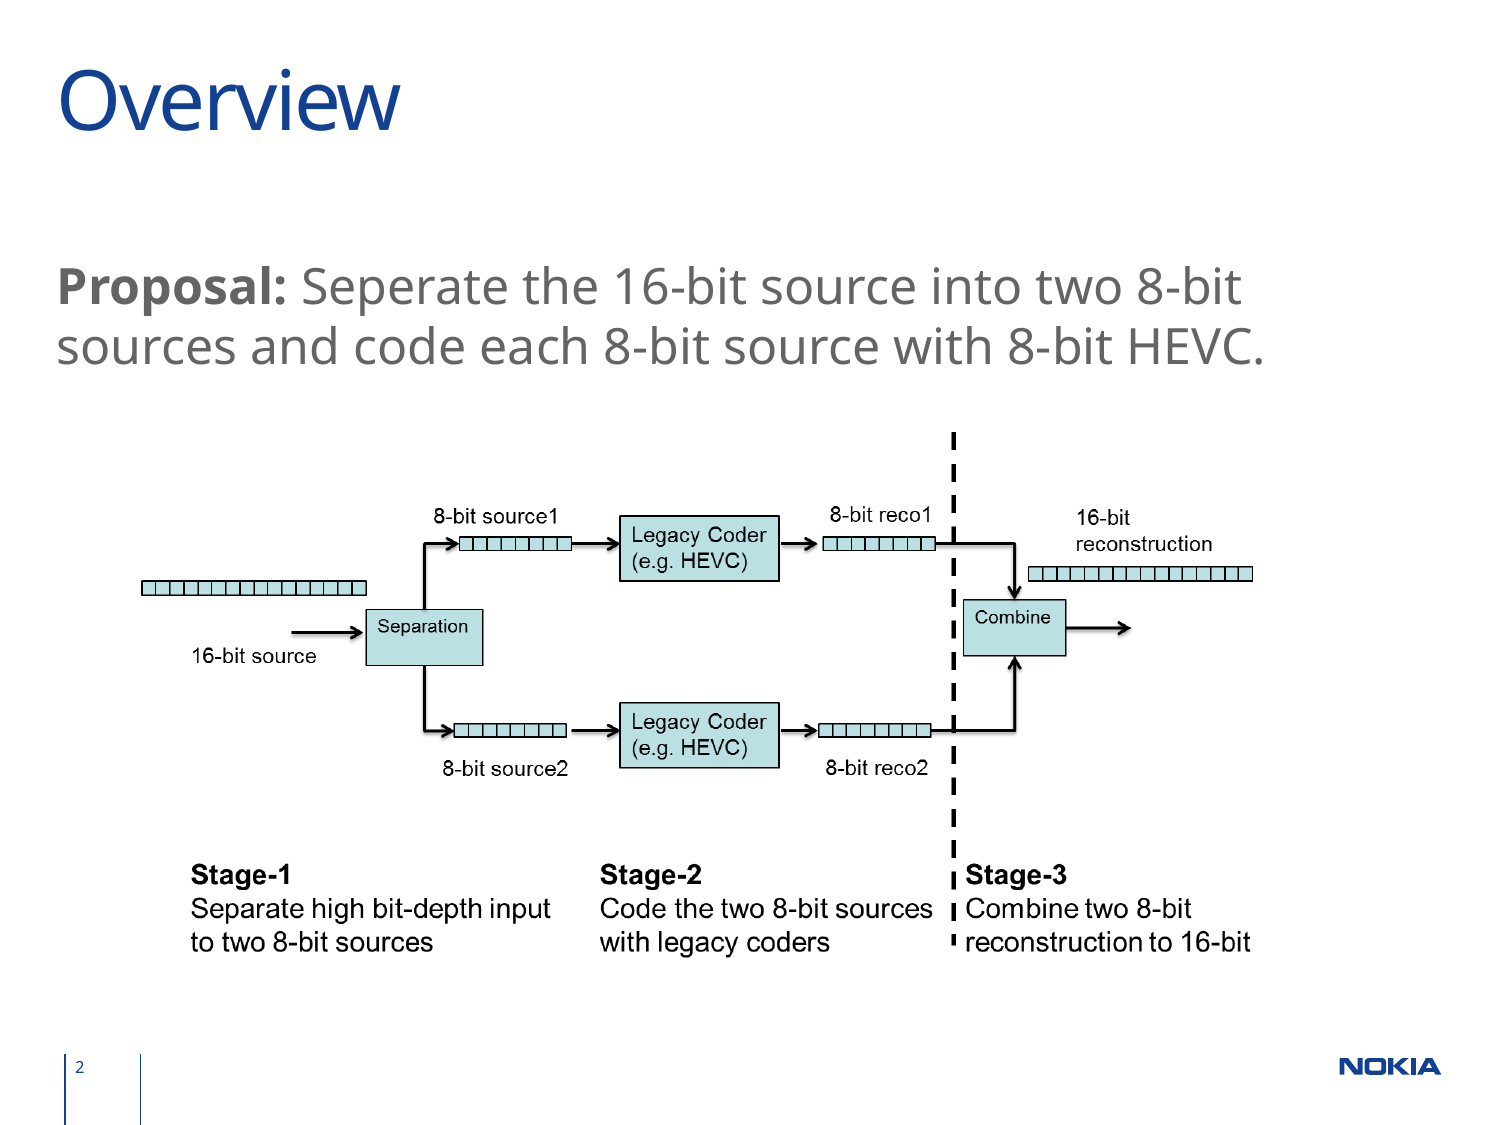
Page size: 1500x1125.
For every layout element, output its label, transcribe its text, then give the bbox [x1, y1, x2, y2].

title Overview [56, 47, 1433, 149]
list Proposal: Seperate the 16-bit source into two 8-bit sources and code each 8-bit source with 8-bit HEVC. [56, 254, 1436, 539]
slide_number 2 [75, 1057, 124, 1079]
picture [141, 432, 1347, 976]
